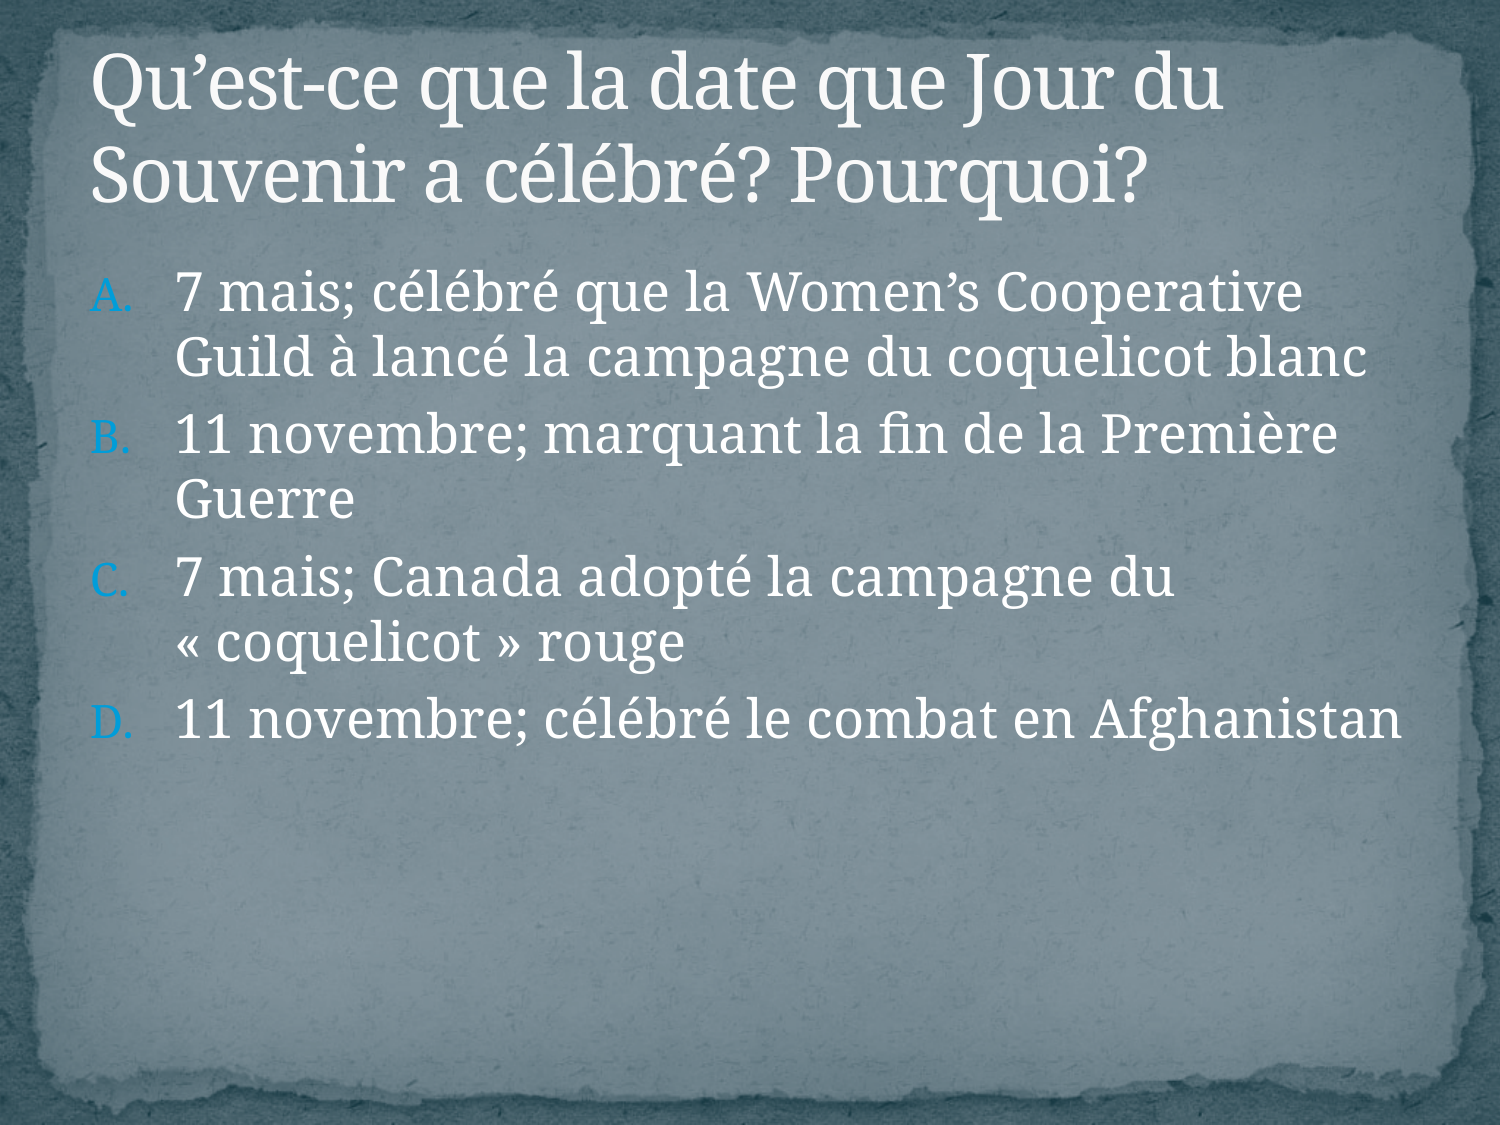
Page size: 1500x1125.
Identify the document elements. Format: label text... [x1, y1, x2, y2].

title Qu’est-ce que la date que Jour du Souvenir a célébré? Pourquoi? [74, 24, 1425, 225]
list 7 mais; célébré que la Women’s Cooperative Guild à lancé la campagne du coquelicot blanc 11 novembre; marquant la fin de la Première Guerre 7 mais; Canada adopté la campagne du « coquelicot » rouge 11 novembre; célébré le combat en Afghanistan [75, 249, 1425, 1000]
